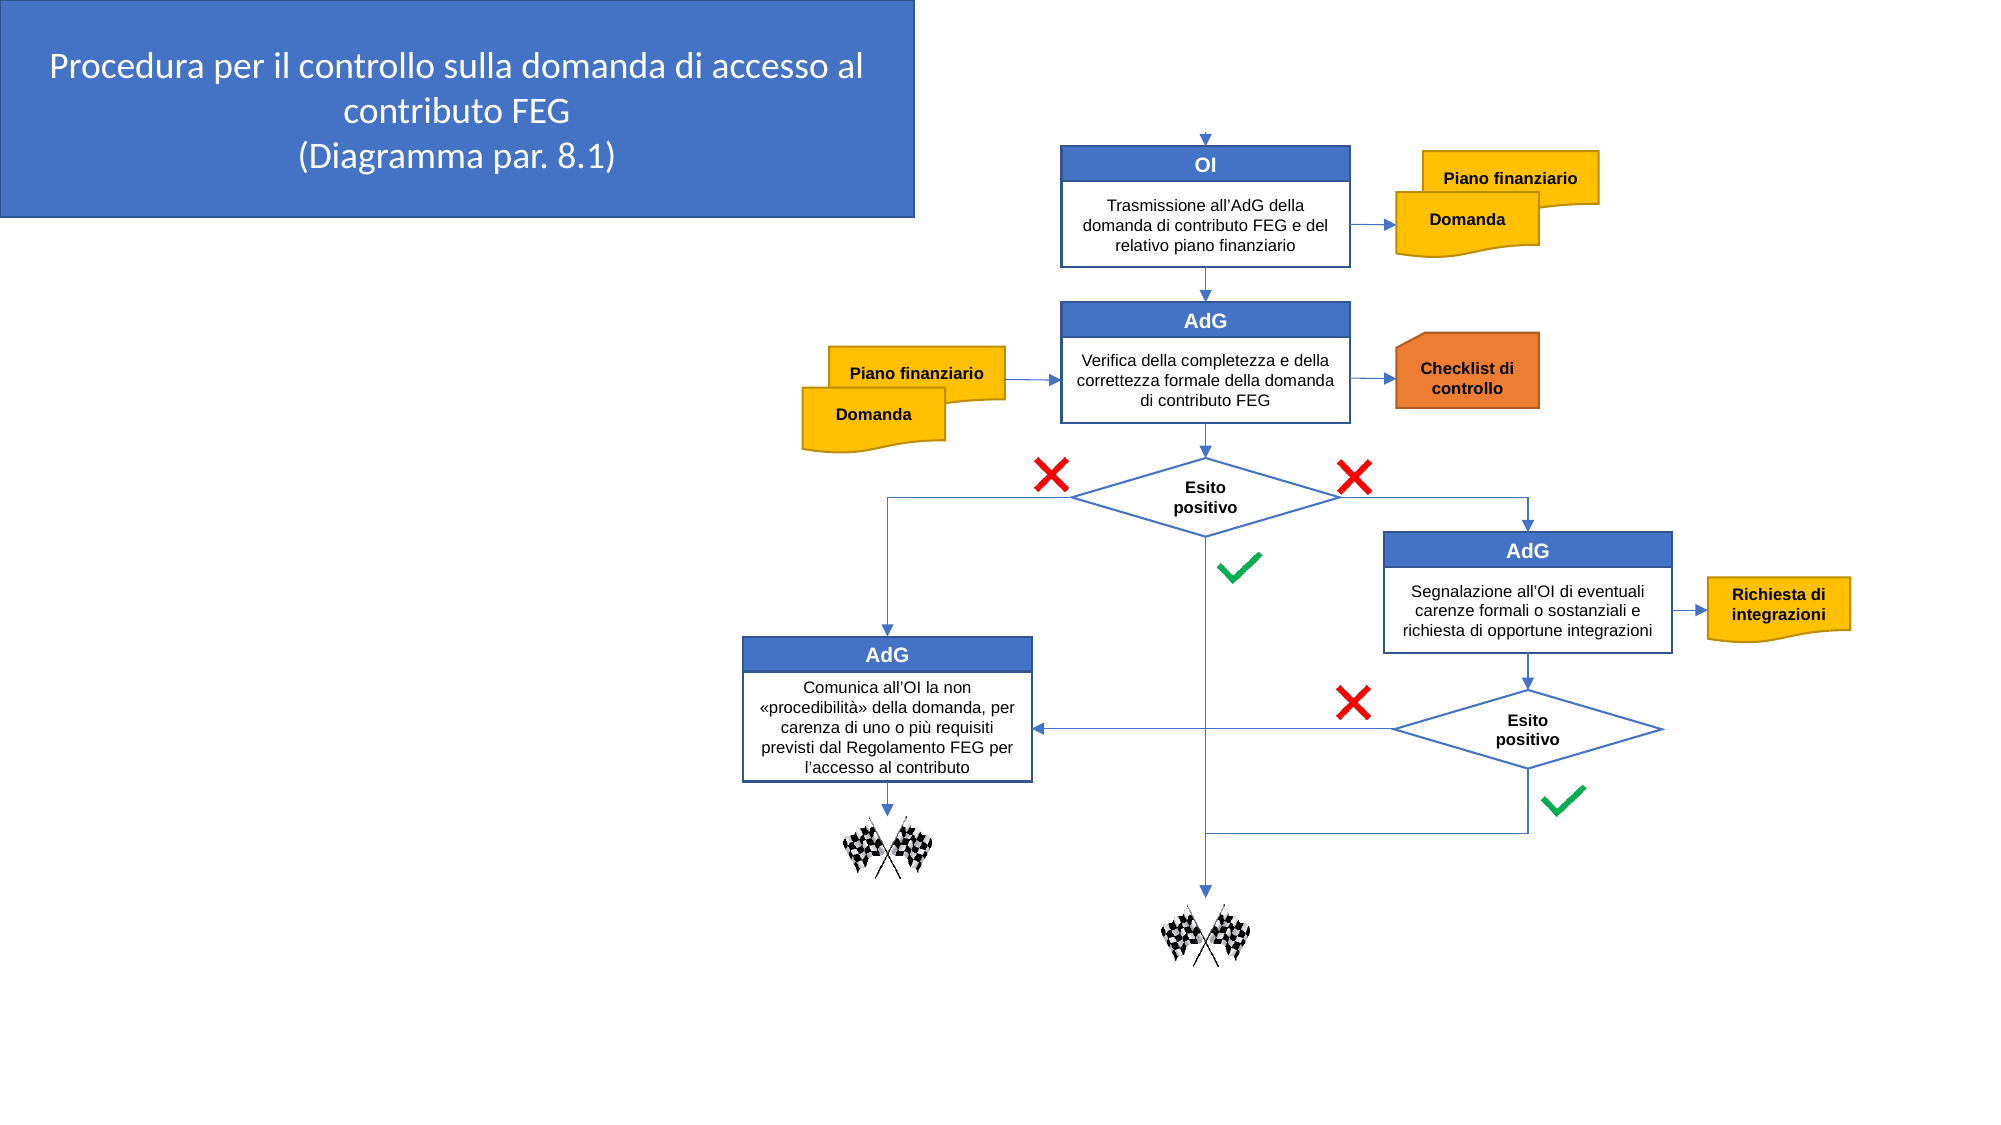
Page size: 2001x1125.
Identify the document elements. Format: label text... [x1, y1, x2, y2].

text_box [743, 131, 1851, 967]
text_box Procedura per il controllo sulla domanda di accesso al contributo FEG (Diagramma par. 8.1) [0, 0, 915, 218]
